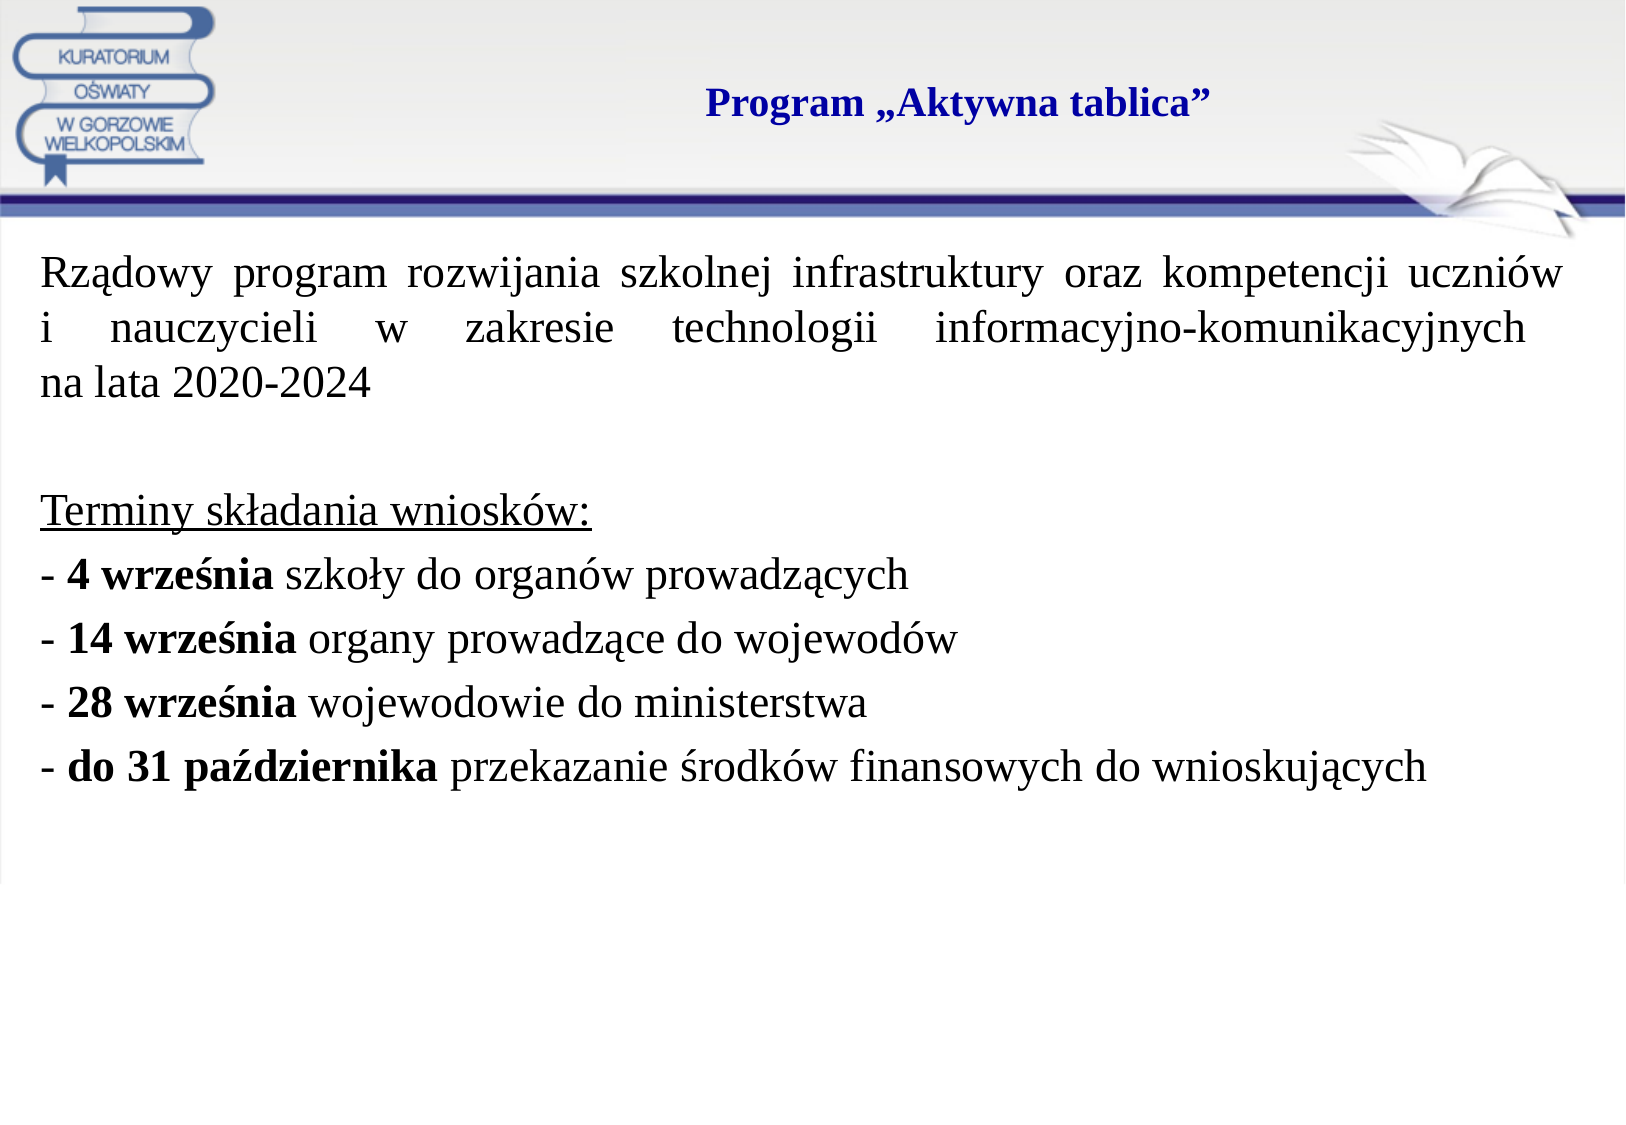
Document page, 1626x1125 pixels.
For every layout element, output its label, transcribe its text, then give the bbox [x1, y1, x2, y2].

list Rządowy program rozwijania szkolnej infrastruktury oraz kompetencji uczniów i nauczycieli w zakresie technologii informacyjno-komunikacyjnych na lata 2020-2024 Terminy składania wniosków: - 4 września szkoły do organów prowadzących - 14 września organy prowadzące do wojewodów - 28 września wojewodowie do ministerstwa - do 31 października przekazanie środków finansowych do wnioskujących [25, 234, 1600, 1125]
title Program „Aktywna tablica” [317, 23, 1600, 176]
picture [0, 0, 1626, 1125]
